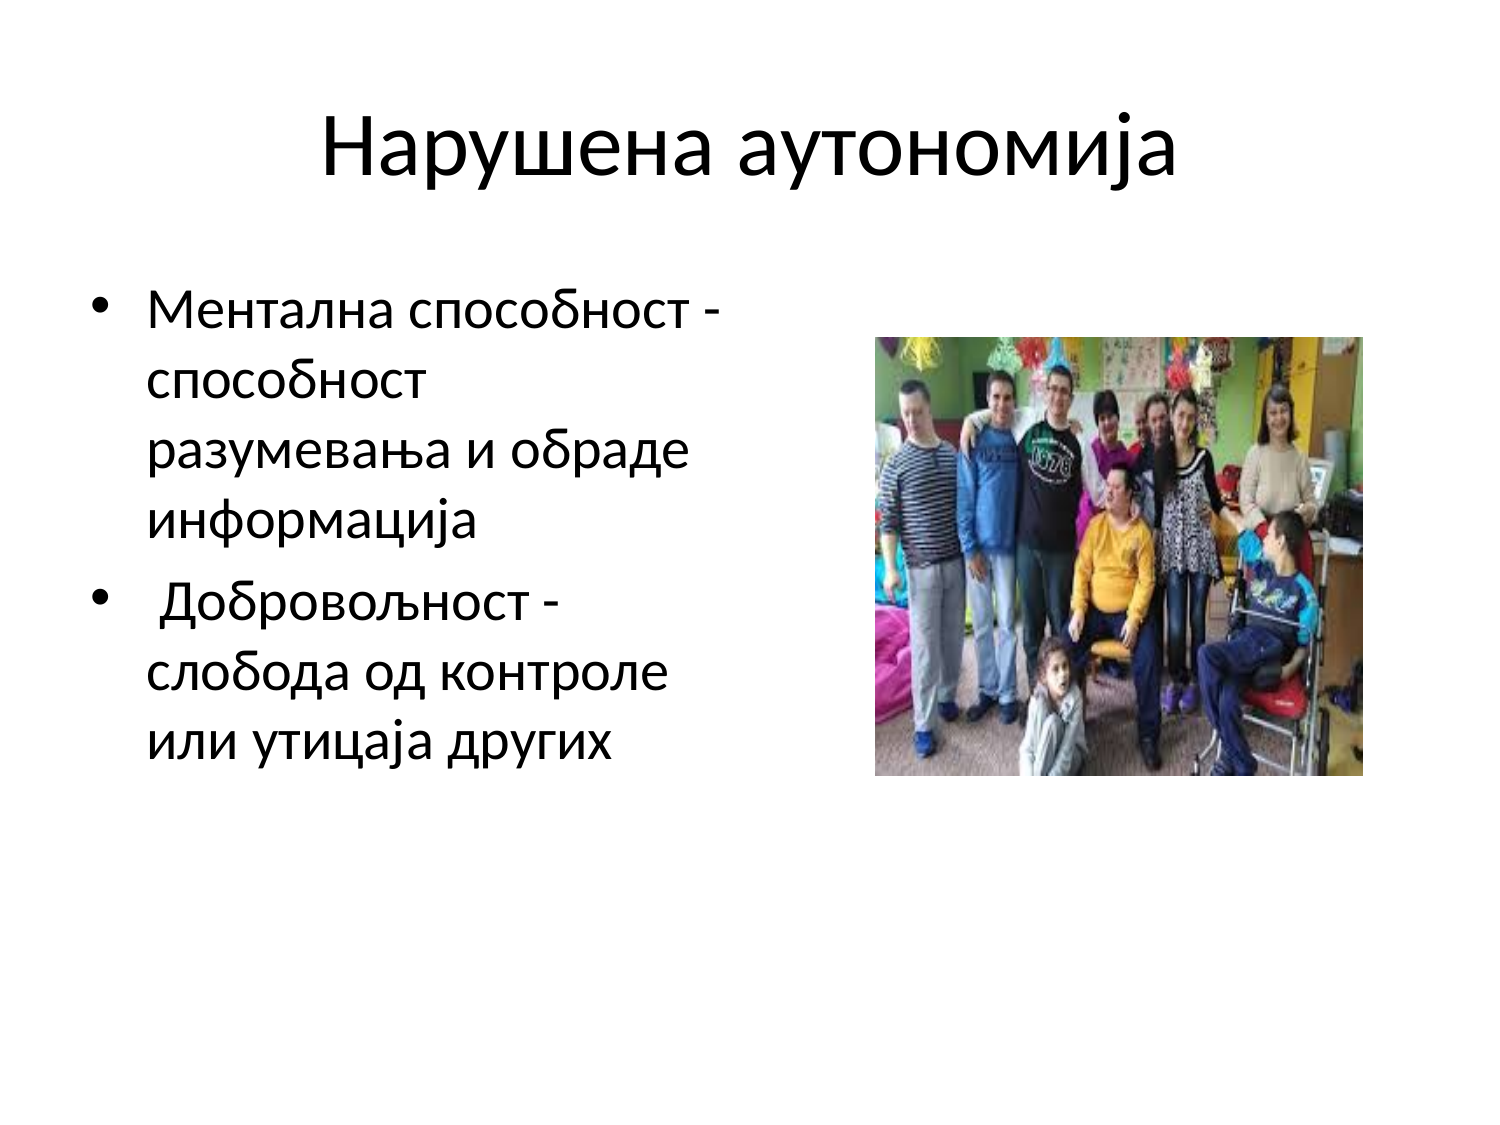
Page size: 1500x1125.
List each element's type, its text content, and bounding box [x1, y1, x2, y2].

title Нарушена аутономија [75, 45, 1425, 233]
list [875, 337, 1363, 776]
list Ментална способност - способност разумевања и обраде информација Добровољност - слобода од контроле или утицаја других [75, 262, 738, 1005]
